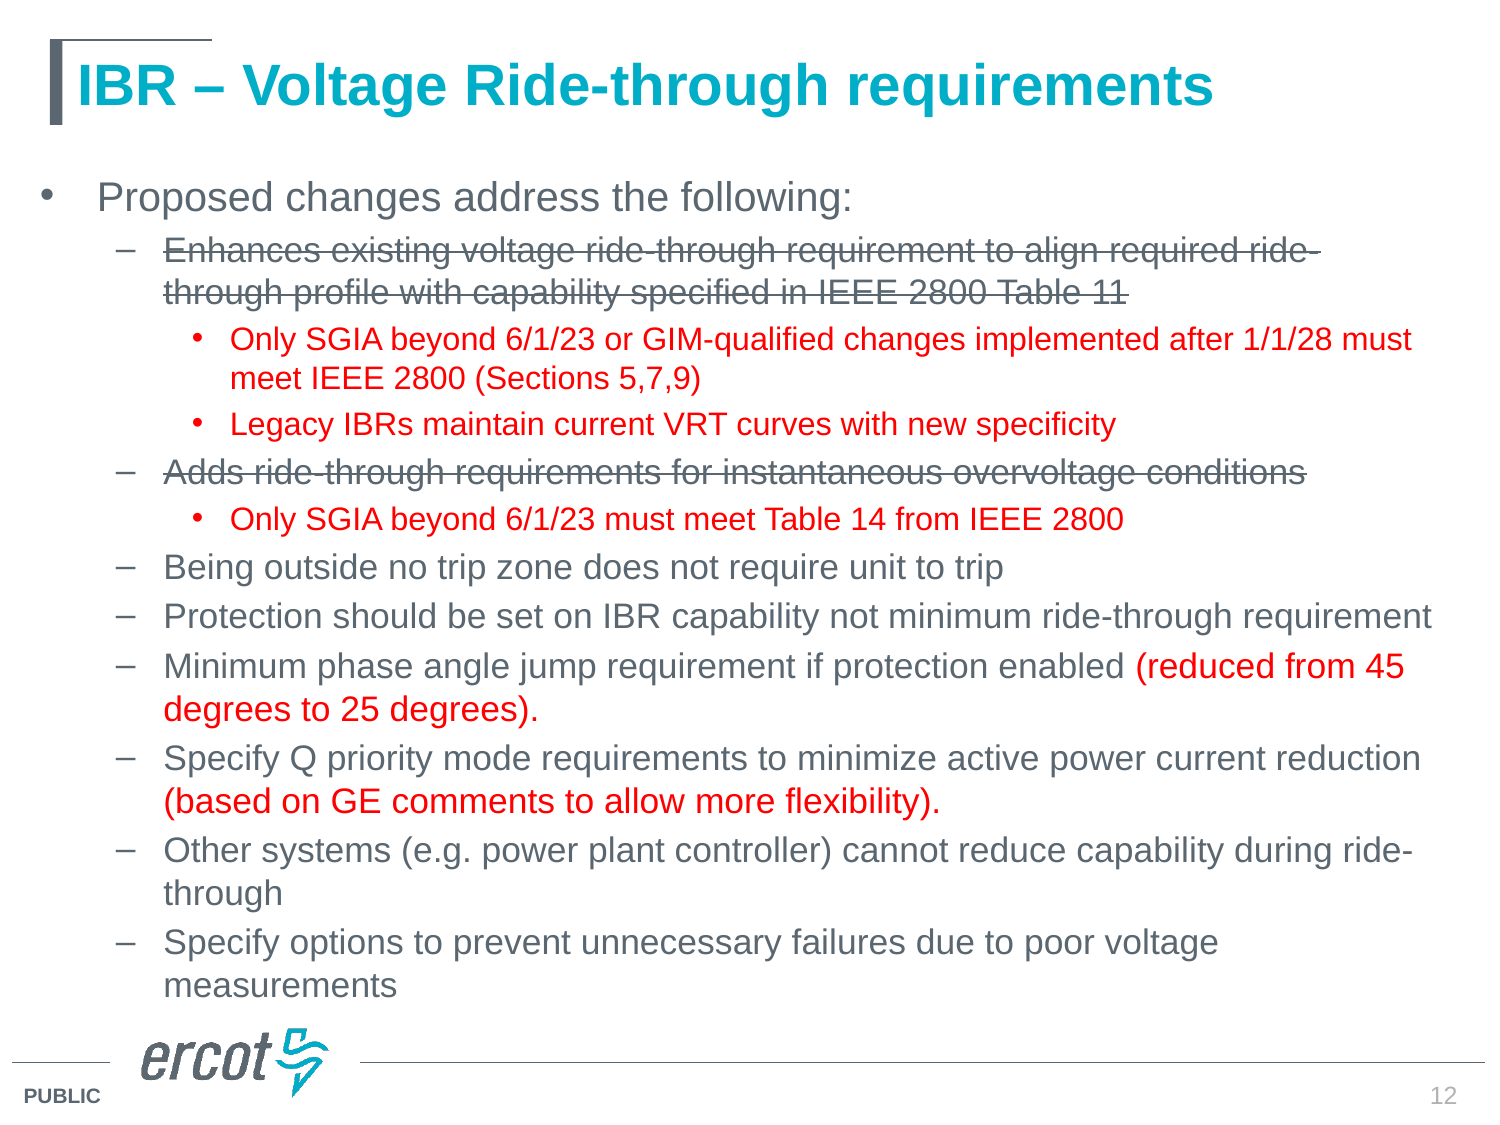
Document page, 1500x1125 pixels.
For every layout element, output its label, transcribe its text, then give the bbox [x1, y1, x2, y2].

title IBR – Voltage Ride-through requirements [62, 39, 1450, 125]
list Proposed changes address the following: Enhances existing voltage ride-through requirement to align required ride-through profile with capability specified in IEEE 2800 Table 11 Only SGIA beyond 6/1/23 or GIM-qualified changes implemented after 1/1/28 must meet IEEE 2800 (Sections 5,7,9) Legacy IBRs maintain current VRT curves with new specificity Adds ride-through requirements for instantaneous overvoltage conditions Only SGIA beyond 6/1/23 must meet Table 14 from IEEE 2800 Being outside no trip zone does not require unit to trip Protection should be set on IBR capability not minimum ride-through requirement Minimum phase angle jump requirement if protection enabled (reduced from 45 degrees to 25 degrees). Specify Q priority mode requirements to minimize active power current reduction (based on GE comments to allow more flexibility). Other systems (e.g. power plant controller) cannot reduce capability during ride-through Specify options to prevent unnecessary failures due to poor voltage measurements [24, 162, 1450, 1025]
picture [137, 1025, 332, 1100]
slide_number 12 [1400, 1076, 1488, 1113]
